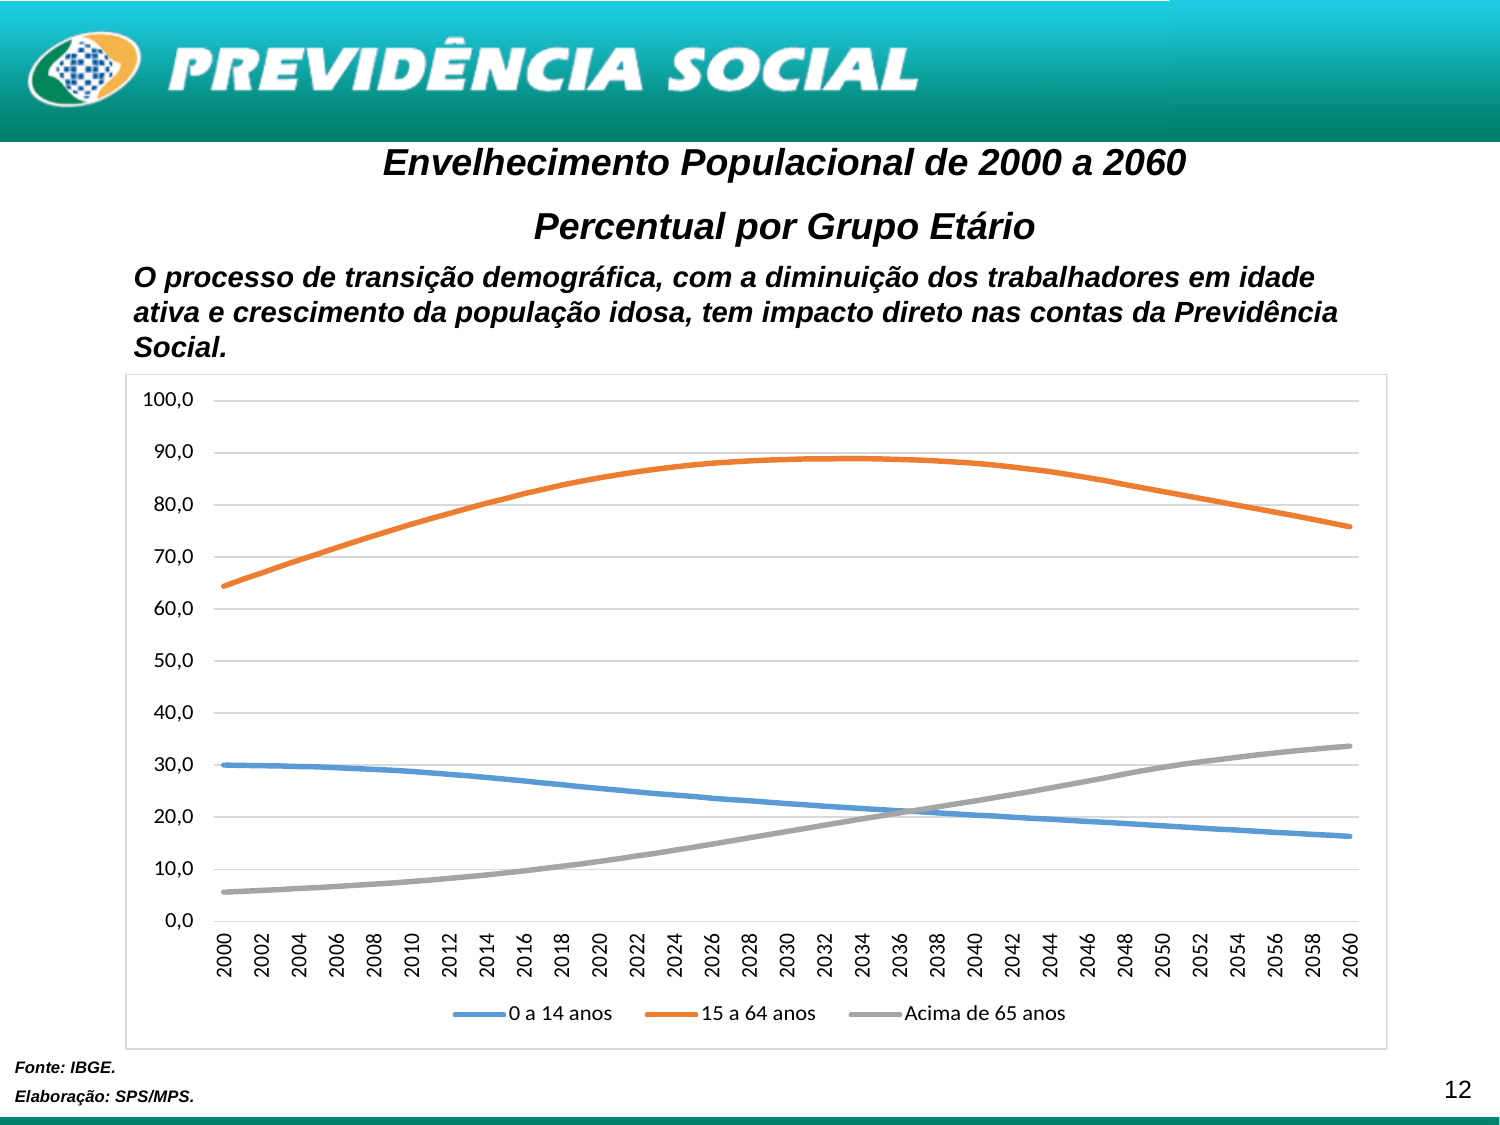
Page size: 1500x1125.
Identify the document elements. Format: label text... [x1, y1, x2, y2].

picture [0, 1117, 1500, 1125]
text_box Fonte: IBGE. Elaboração: SPS/MPS. [0, 1049, 1500, 1113]
picture [124, 373, 1388, 1050]
text_box O processo de transição demográfica, com a diminuição dos trabalhadores em idade ativa e crescimento da população idosa, tem impacto direto nas contas da Previdência Social. [118, 267, 1394, 355]
picture [0, 0, 1500, 142]
text_box Envelhecimento Populacional de 2000 a 2060 Percentual por Grupo Etário [147, 148, 1423, 237]
